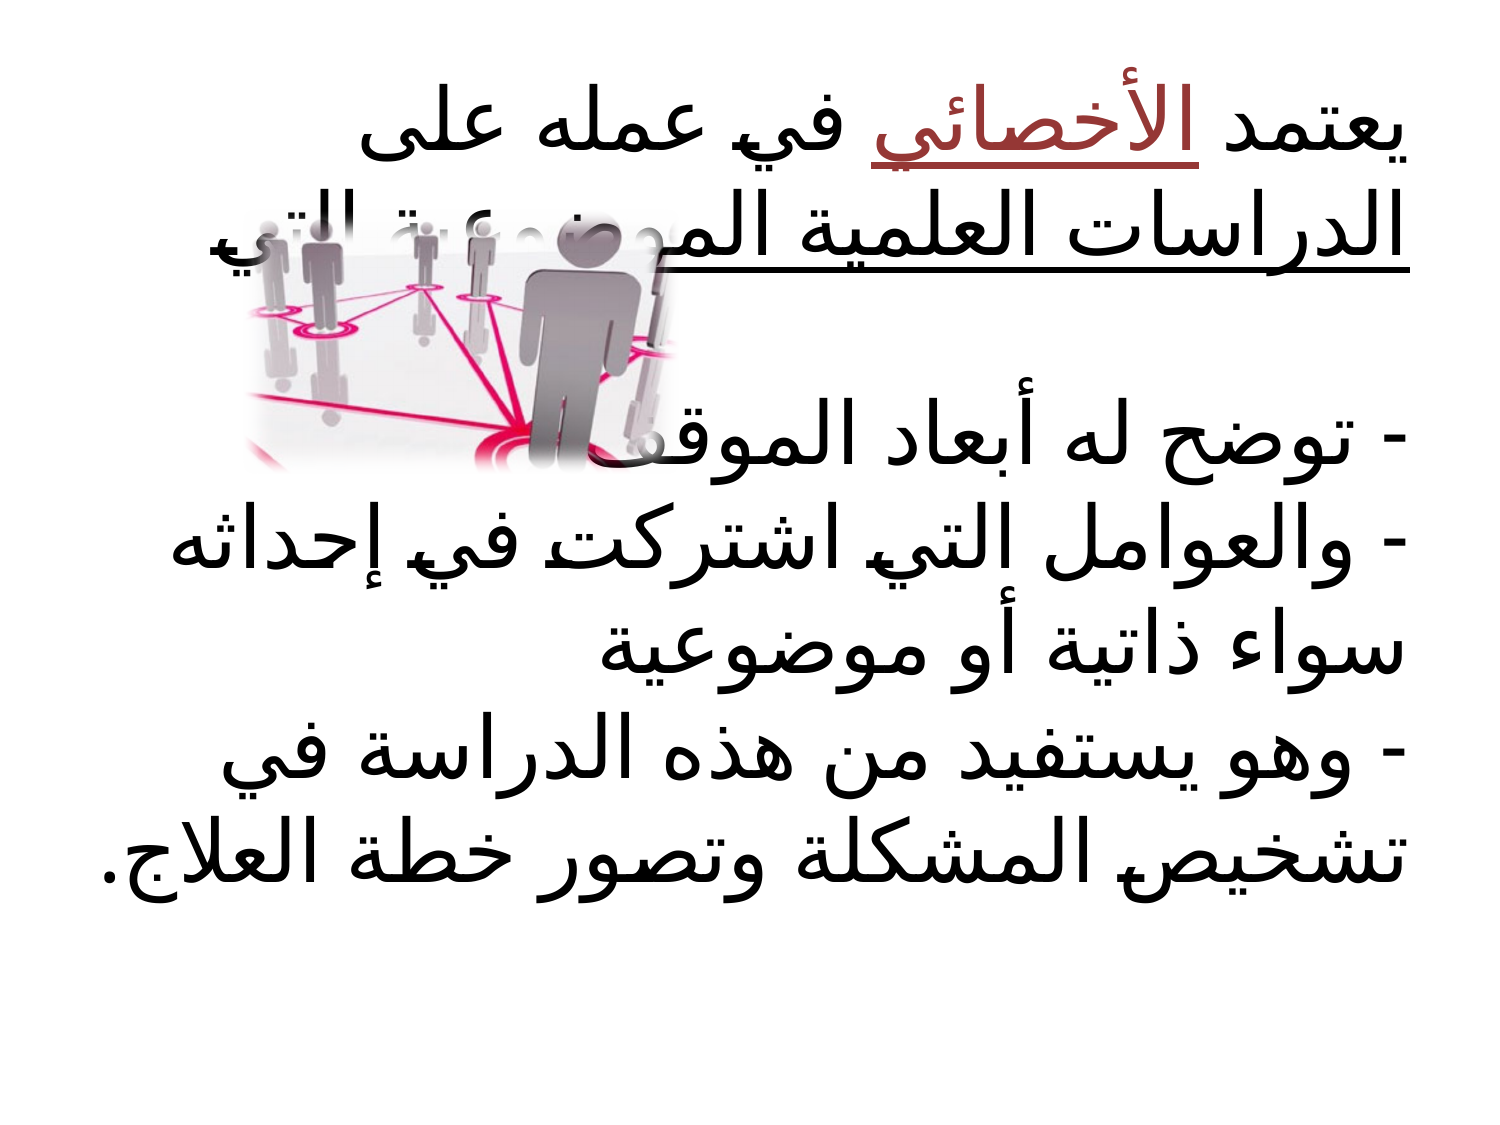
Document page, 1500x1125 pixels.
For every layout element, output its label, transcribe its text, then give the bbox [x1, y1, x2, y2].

picture [241, 207, 680, 476]
title يعتمد الأخصائي في عمله على الدراسات العلمية الموضوعية التي - توضح له أبعاد الموقف - والعوامل التي اشتركت في إحداثه سواء ذاتية أو موضوعية - وهو يستفيد من هذه الدراسة في تشخيص المشكلة وتصور خطة العلاج. [75, 45, 1425, 1024]
